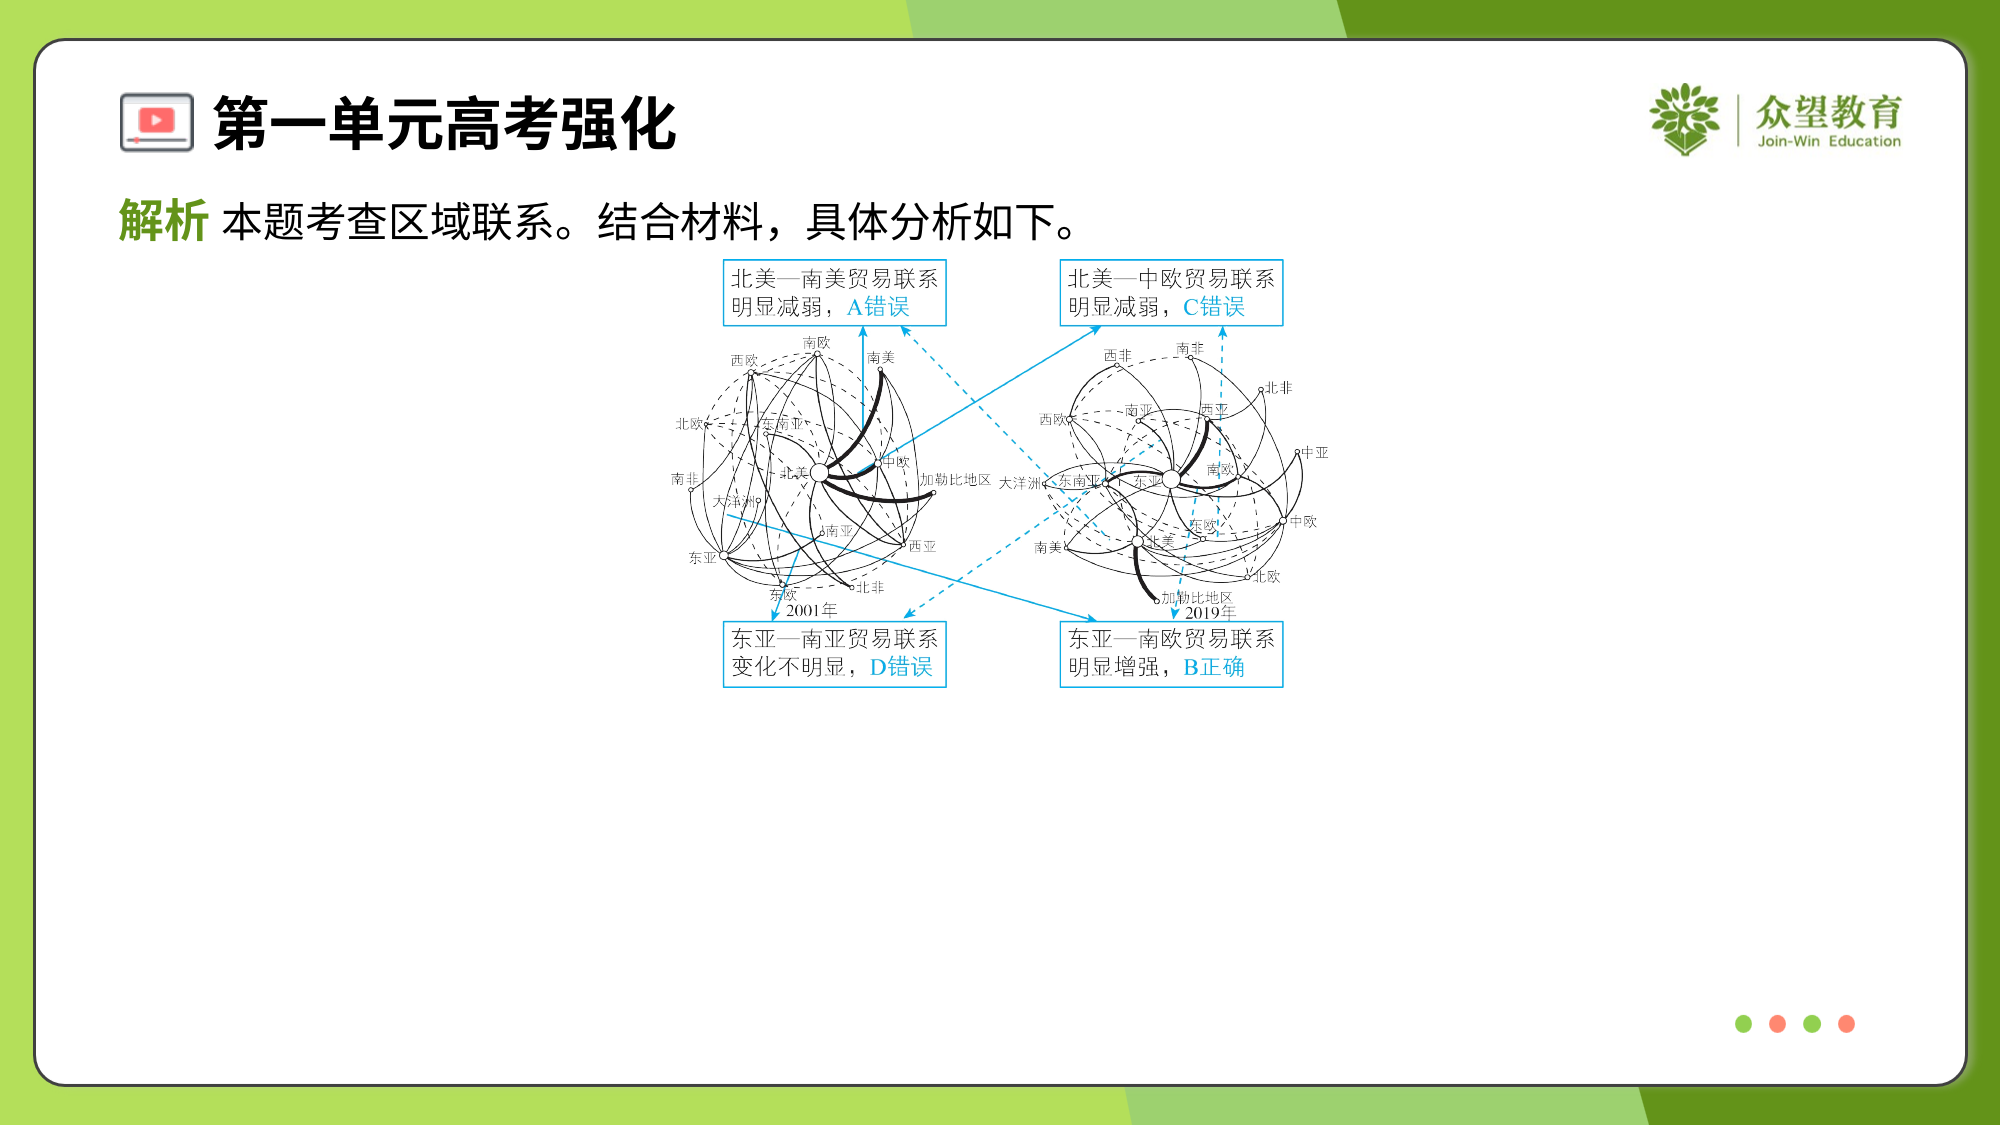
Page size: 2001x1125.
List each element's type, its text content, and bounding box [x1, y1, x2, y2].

text_box 解析 本题考查区域联系。结合材料，具体分析如下。 [118, 164, 1883, 237]
picture [0, 0, 2000, 1125]
